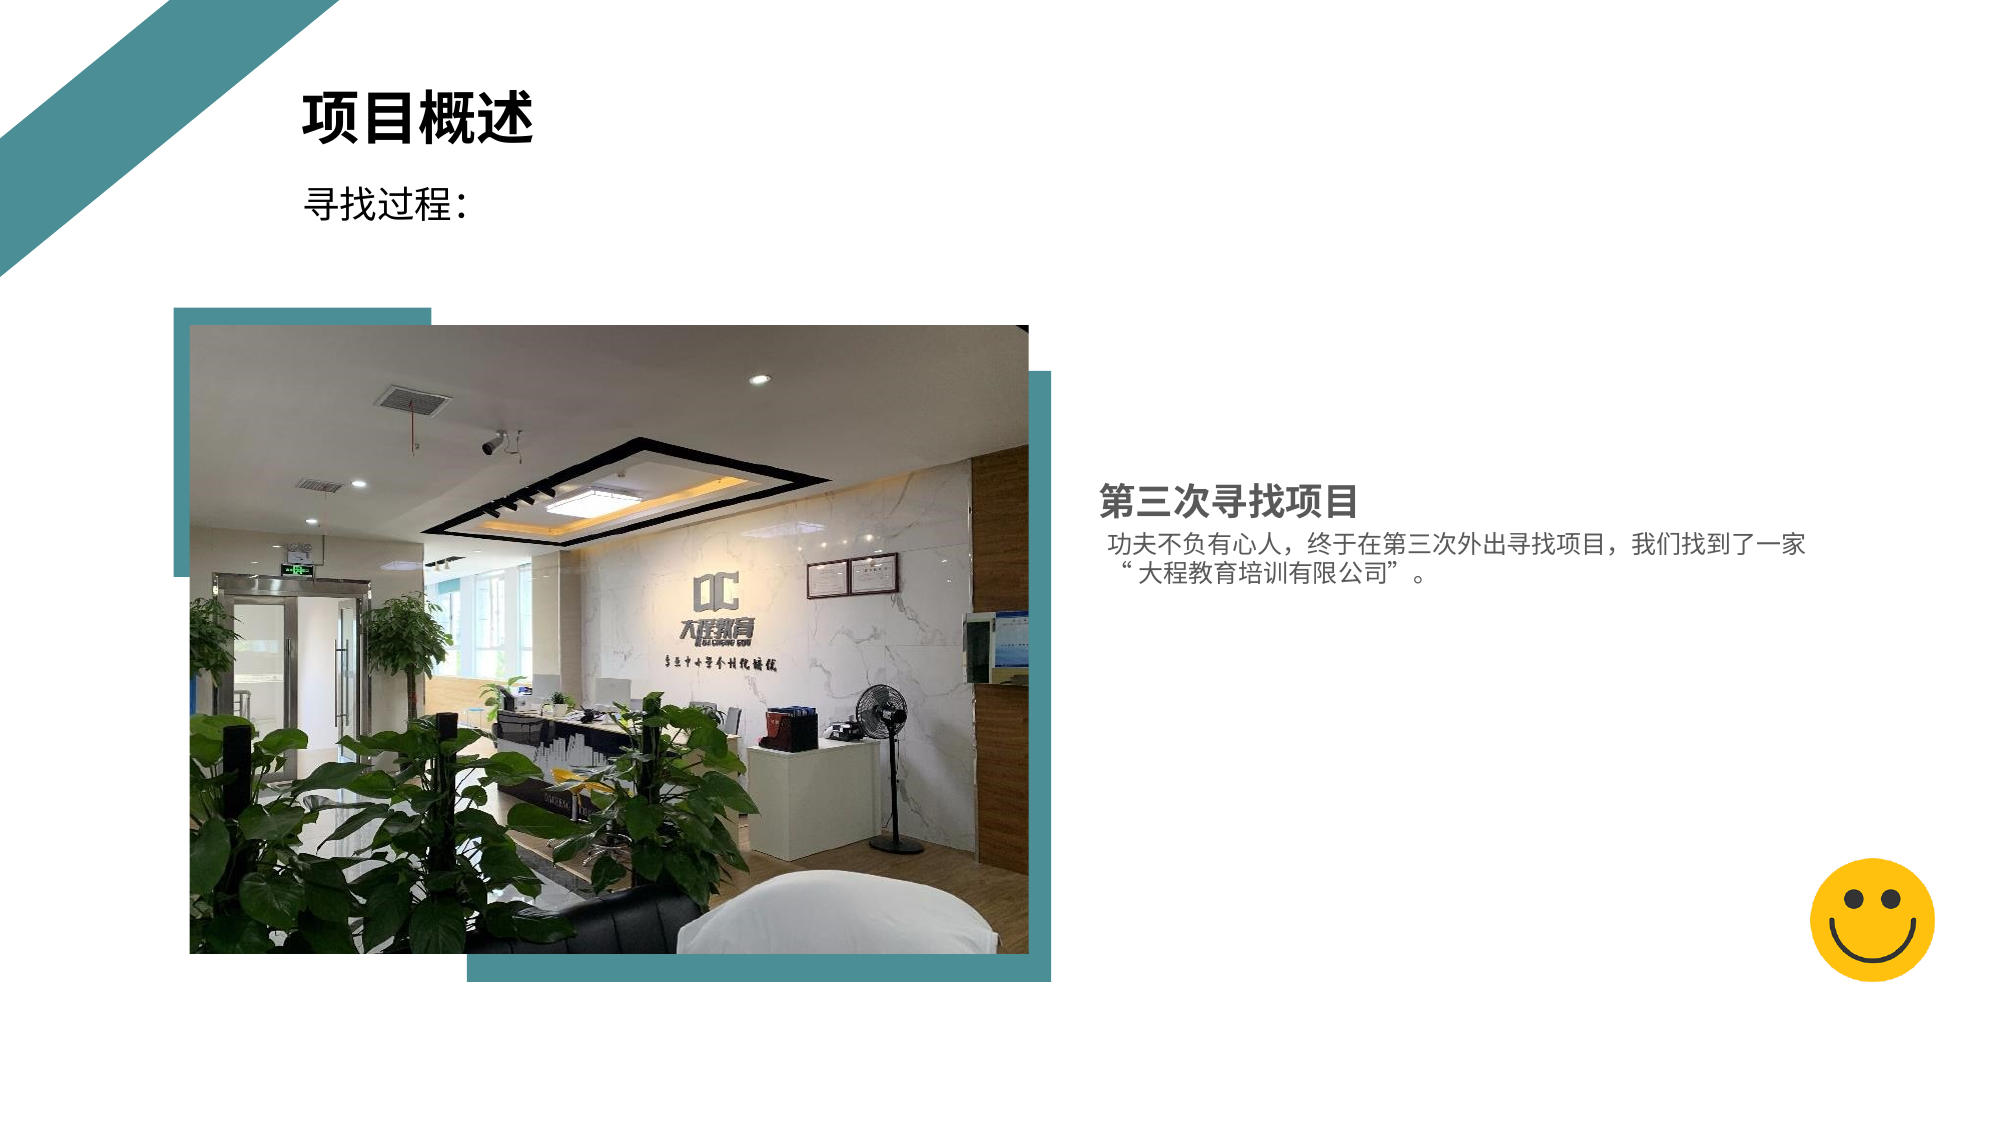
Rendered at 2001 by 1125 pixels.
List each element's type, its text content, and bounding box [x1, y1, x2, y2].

picture [1810, 857, 1935, 982]
text_box [173, 307, 432, 578]
text_box 项目概述 [287, 73, 550, 159]
text_box [1029, 370, 1052, 469]
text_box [816, 469, 1841, 589]
text_box [466, 589, 1052, 983]
text_box 寻找过程： [287, 173, 505, 233]
picture [189, 325, 1029, 954]
